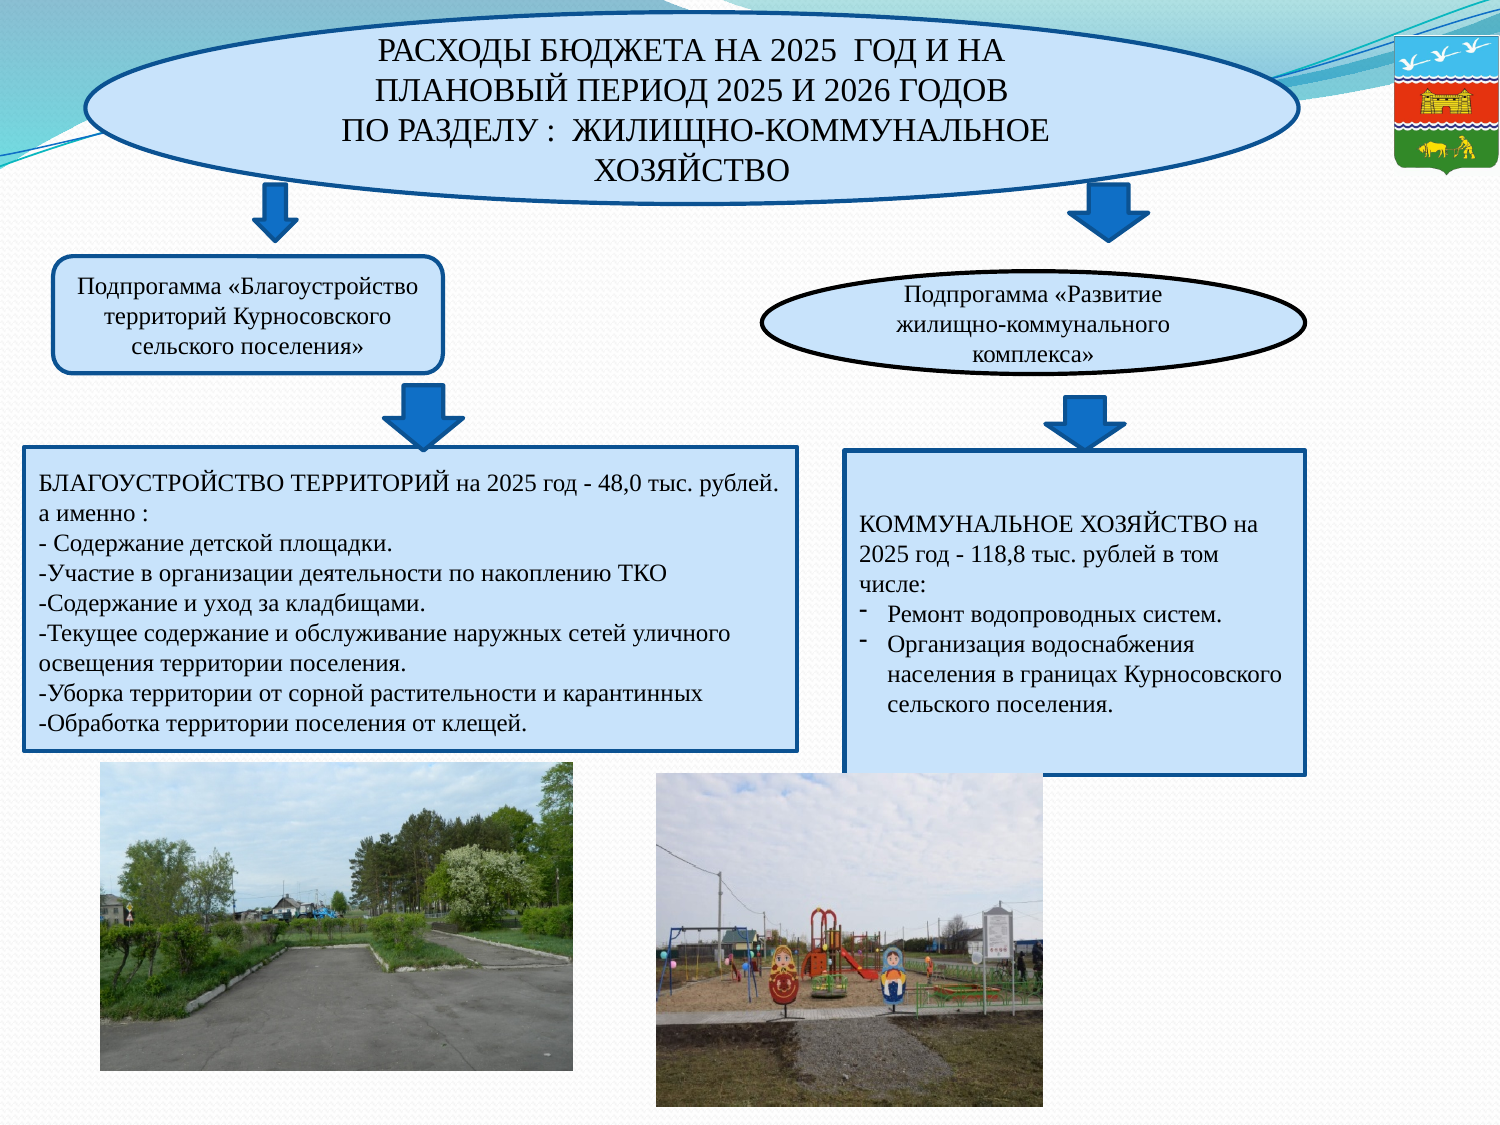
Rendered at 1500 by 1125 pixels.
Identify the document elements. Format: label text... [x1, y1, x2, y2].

picture [655, 773, 1044, 1108]
picture [1393, 34, 1500, 176]
picture [100, 762, 574, 1071]
text_box [1066, 182, 1151, 243]
text_box Подпрогамма «Развитие жилищно-коммунального комплекса» [759, 269, 1308, 377]
text_box РАСХОДЫ БЮДЖЕТА НА 2025 ГОД И НА ПЛАНОВЫЙ ПЕРИОД 2025 И 2026 ГОДОВ ПО РАЗДЕЛУ : ЖИЛИЩНО-КОММУНАЛЬНОЕ ХОЗЯЙСТВО [83, 10, 1301, 207]
text_box КОММУНАЛЬНОЕ ХОЗЯЙСТВО на 2025 год - 118,8 тыс. рублей в том числе: Ремонт водопроводных систем. Организация водоснабжения населения в границах Курносовского сельского поселения. [842, 448, 1307, 777]
text_box Подпрогамма «Благоустройство территорий Курносовского сельского поселения» [50, 254, 446, 376]
text_box [251, 182, 299, 244]
text_box [1043, 395, 1127, 453]
text_box БЛАГОУСТРОЙСТВО ТЕРРИТОРИЙ на 2025 год - 48,0 тыс. рублей. а именно : - Содержание детской площадки. -Участие в организации деятельности по накоплению ТКО -Содержание и уход за кладбищами. -Текущее содержание и обслуживание наружных сетей уличного освещения территории поселения. -Уборка территории от сорной растительности и карантинных -Обработка территории поселения от клещей. [22, 445, 799, 753]
text_box [381, 383, 466, 453]
